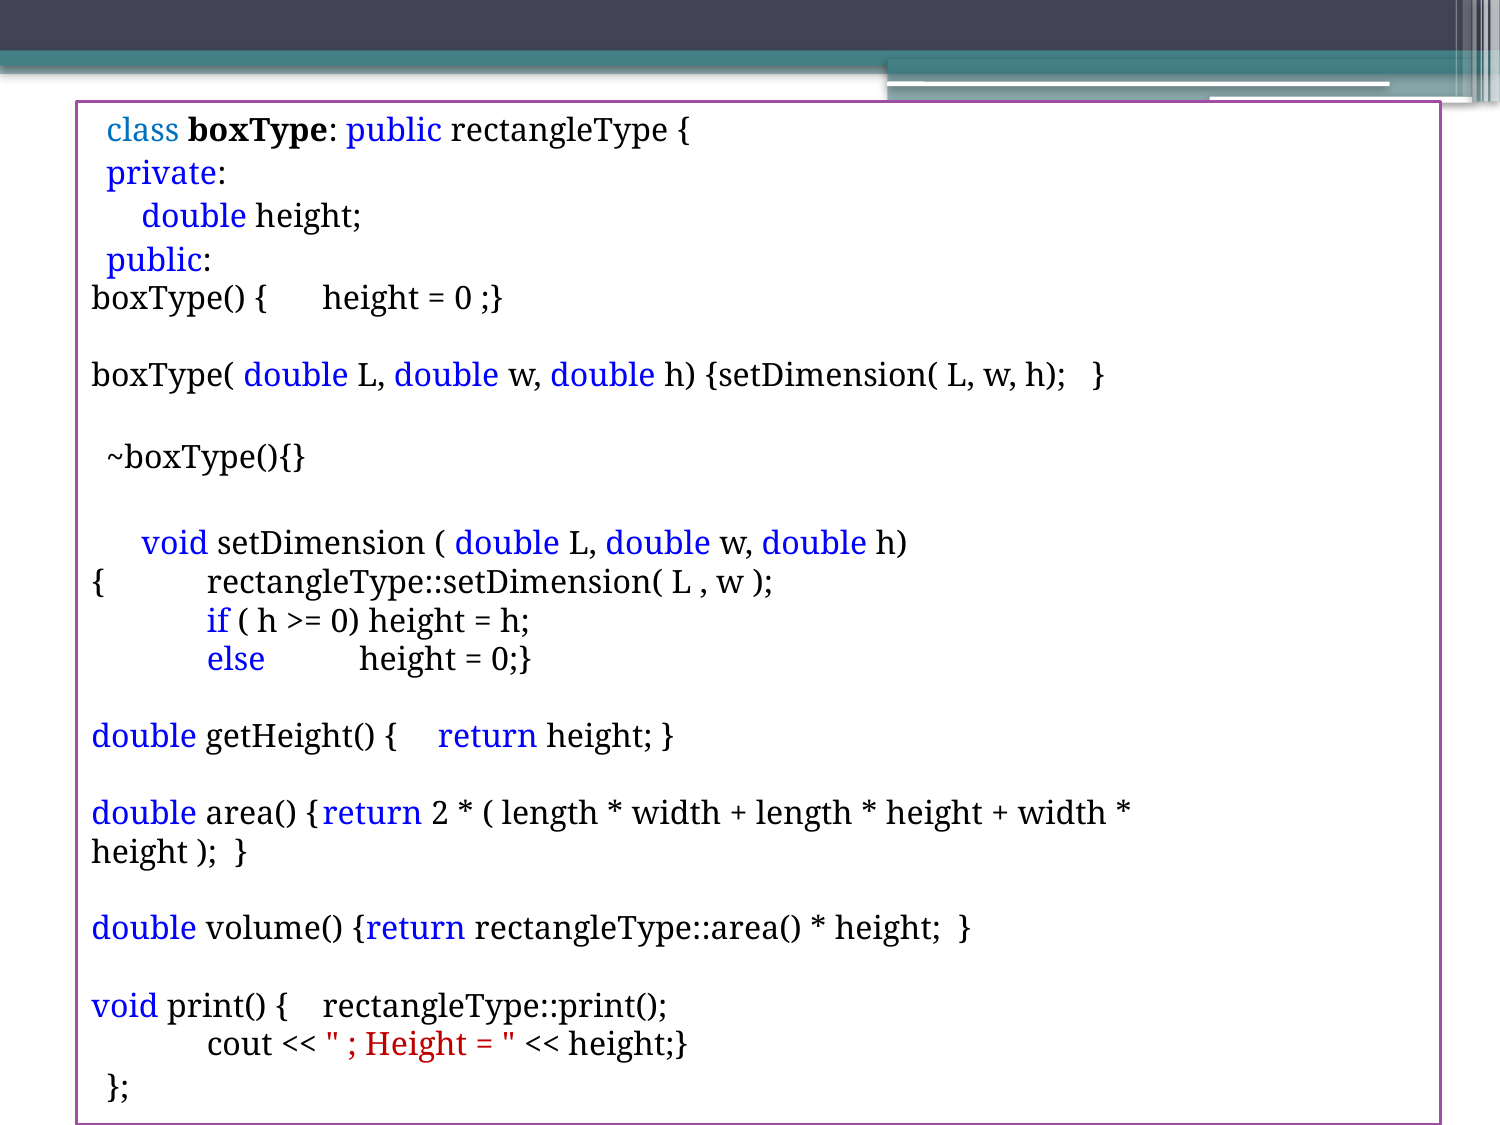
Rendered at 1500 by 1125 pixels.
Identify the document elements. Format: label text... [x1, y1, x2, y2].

text_box class boxType: public rectangleType { private: double height; public: boxType() { height = 0 ;} boxType( double L, double w, double h) {setDimension( L, w, h); } ~boxType(){} void setDimension ( double L, double w, double h) { rectangleType::setDimension( L , w ); if ( h >= 0)‏ height = h; else height = 0;} double getHeight() { return height; } double area() { return 2 * ( length * width + length * height + width * height ); } double volume() {return rectangleType::area() * height; } void print() { rectangleType::print(); cout << " ; Height = " << height;} }; [75, 100, 1442, 1125]
